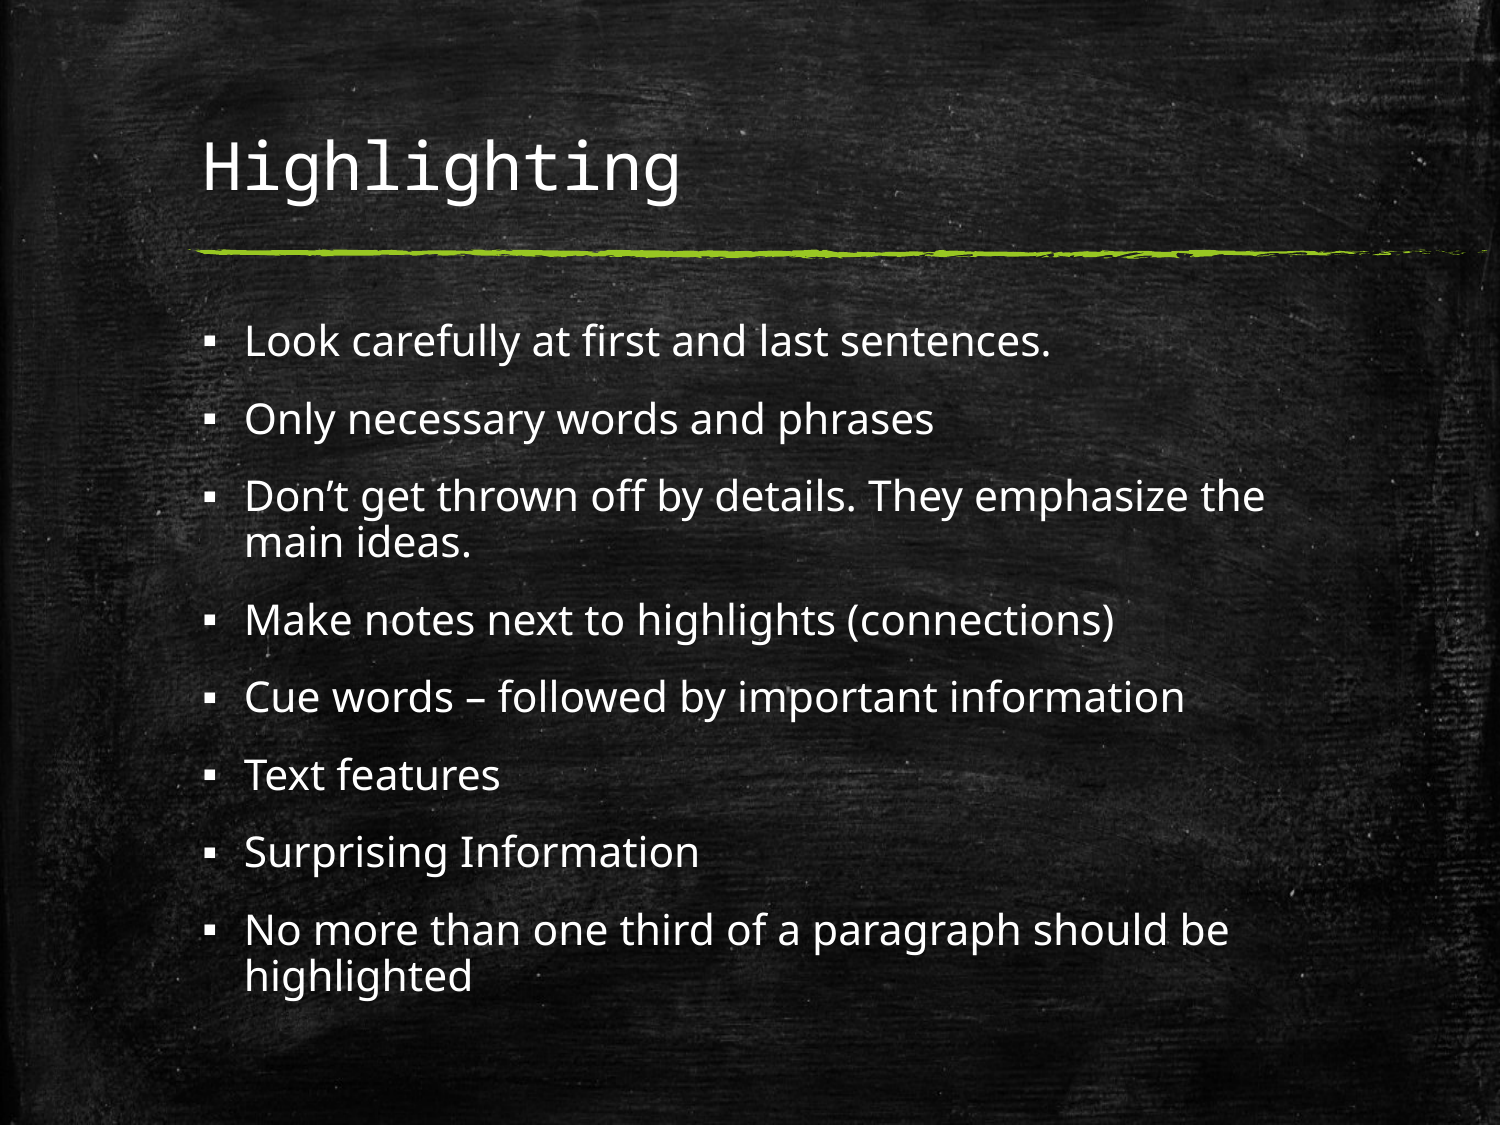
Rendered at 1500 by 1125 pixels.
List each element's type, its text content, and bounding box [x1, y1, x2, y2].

title Highlighting [187, 45, 1313, 213]
list Look carefully at first and last sentences. Only necessary words and phrases Don’t get thrown off by details. They emphasize the main ideas. Make notes next to highlights (connections) Cue words – followed by important information Text features Surprising Information No more than one third of a paragraph should be highlighted [187, 312, 1313, 1013]
